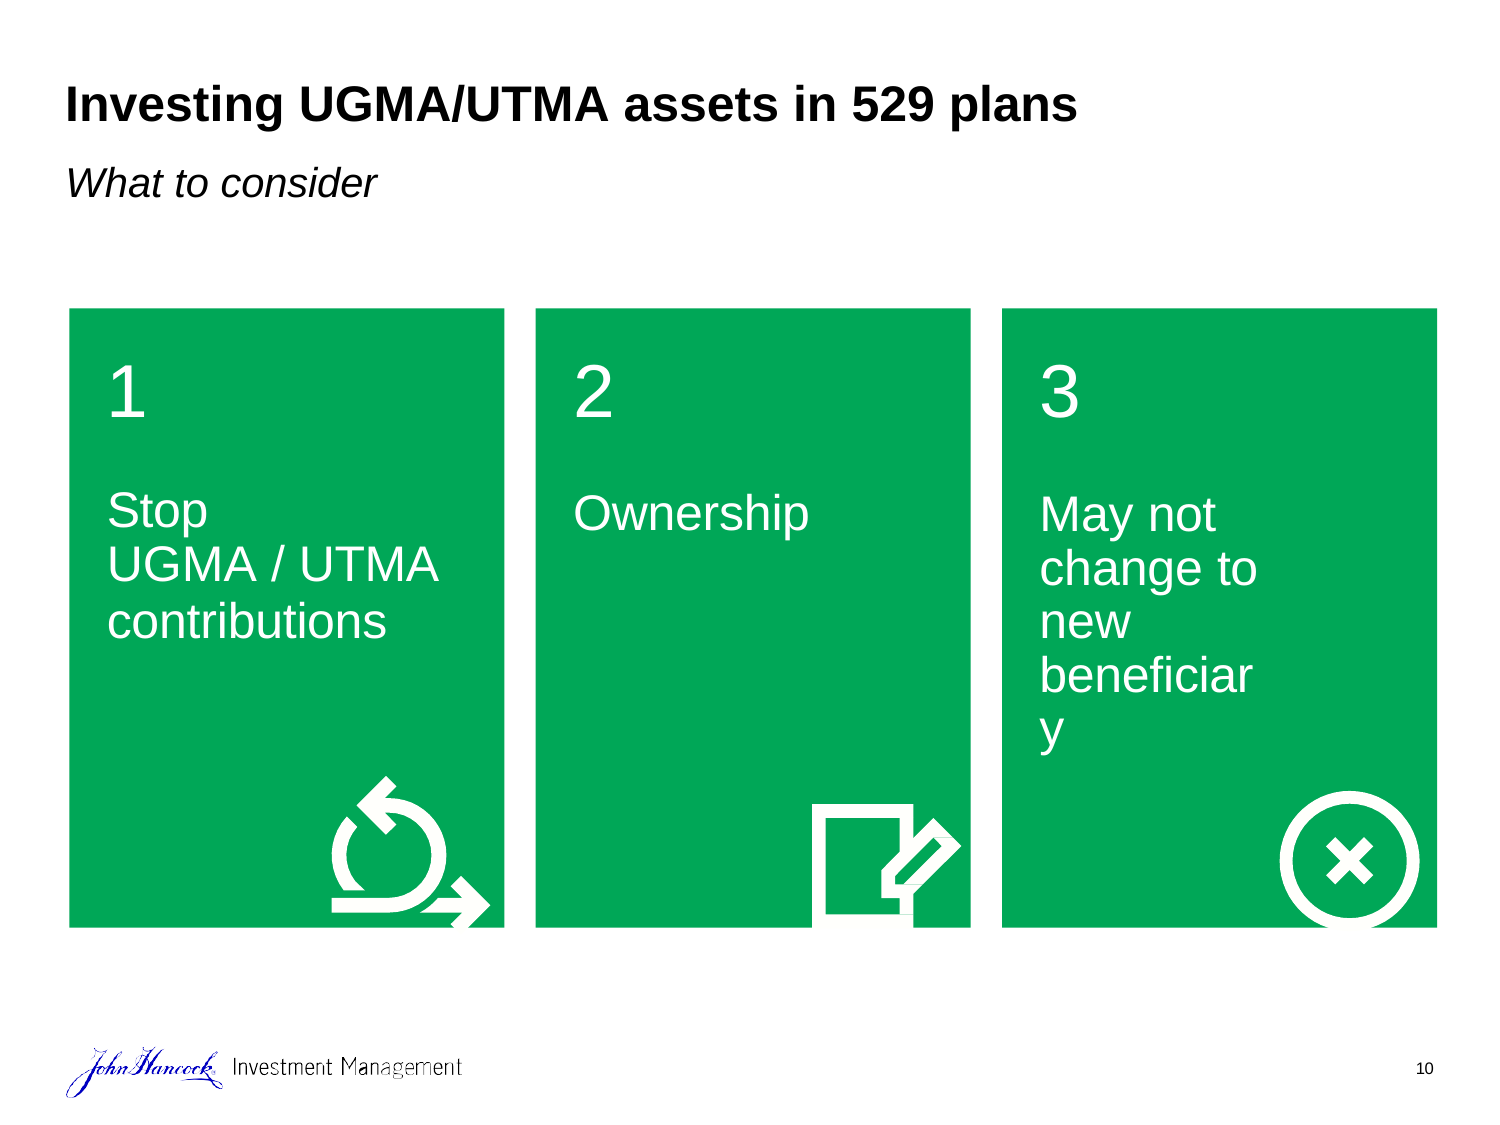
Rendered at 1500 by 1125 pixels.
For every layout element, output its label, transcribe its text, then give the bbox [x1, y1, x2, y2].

text_box [331, 776, 447, 913]
text_box [69, 649, 505, 928]
text_box 1 Stop UGMA / UTMA contributions [69, 308, 505, 649]
picture [381, 1062, 414, 1079]
text_box 3 May not change to new beneficiary [1002, 308, 1437, 756]
picture [445, 1058, 462, 1075]
text_box [419, 875, 491, 935]
text_box 2 Ownership [535, 308, 971, 541]
text_box What to consider [63, 154, 380, 207]
picture [416, 1062, 431, 1075]
slide_number 10 [1409, 1057, 1443, 1125]
picture [66, 1046, 223, 1098]
text_box [535, 541, 971, 928]
text_box [1279, 790, 1420, 932]
text_box [812, 804, 962, 929]
text_box [1002, 308, 1438, 928]
title Investing UGMA/UTMA assets in 529 plans [63, 69, 1350, 260]
picture [342, 1057, 356, 1075]
